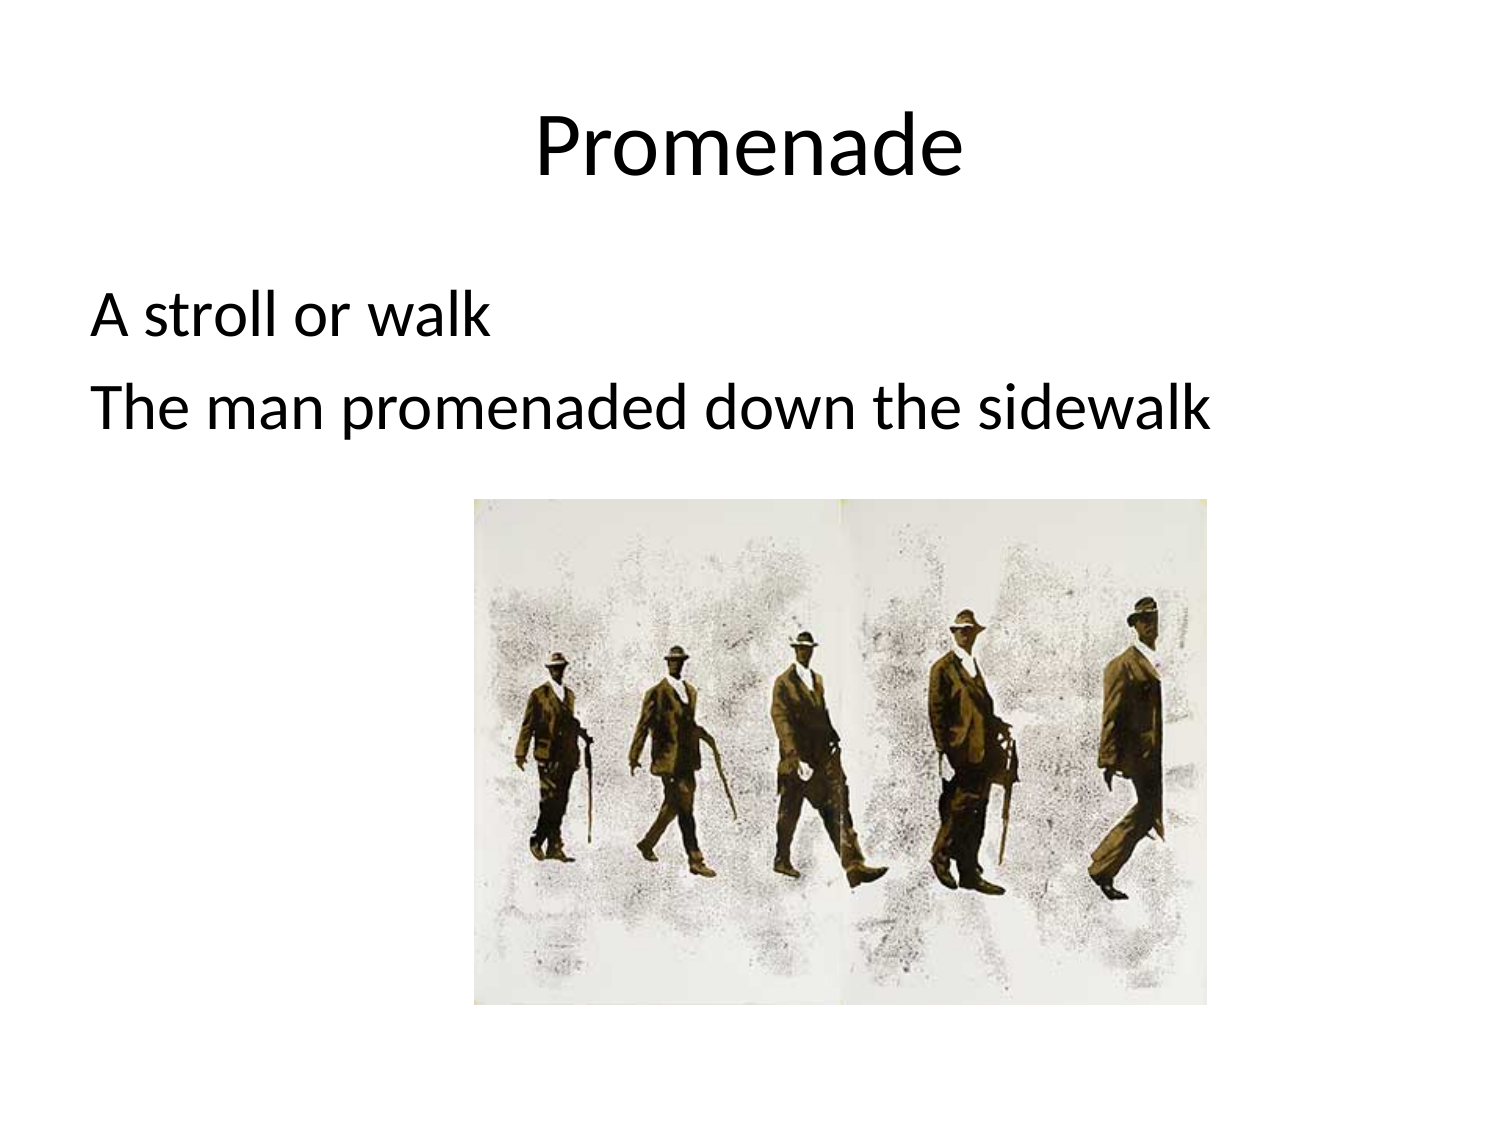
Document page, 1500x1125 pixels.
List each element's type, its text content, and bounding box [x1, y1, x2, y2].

list A stroll or walk The man promenaded down the sidewalk [75, 262, 1425, 1005]
picture [474, 499, 1207, 1005]
title Promenade [75, 45, 1425, 233]
